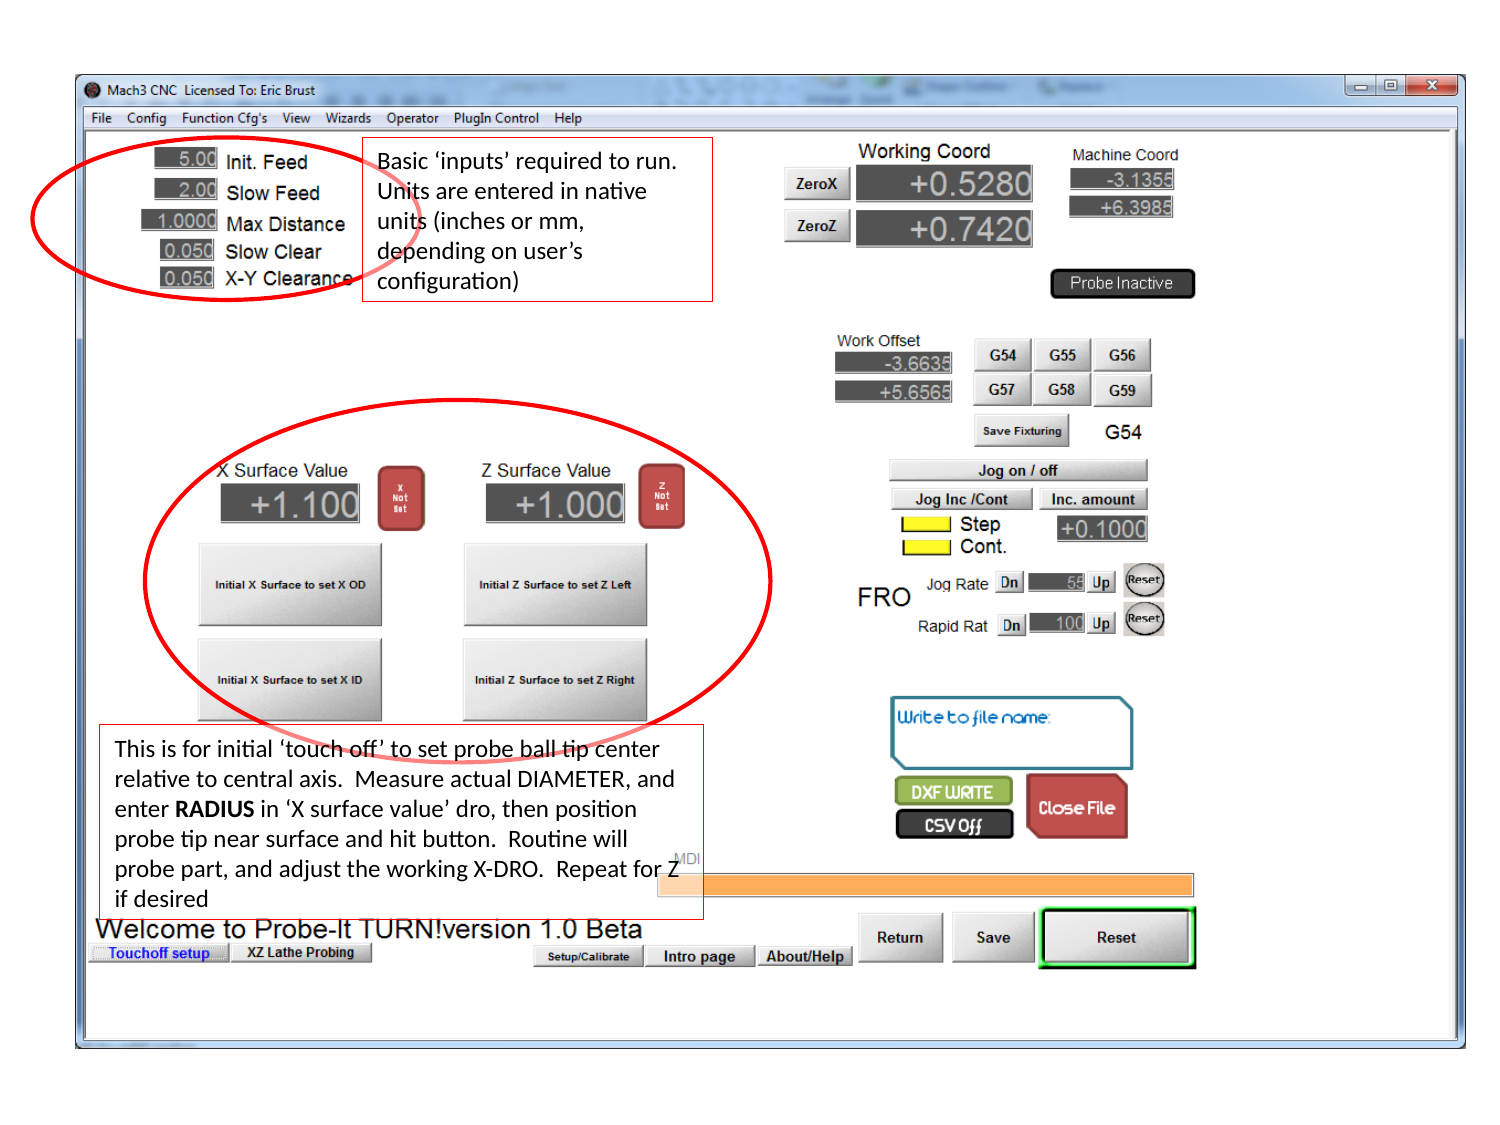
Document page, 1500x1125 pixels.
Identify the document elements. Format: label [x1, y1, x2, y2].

picture [74, 74, 1467, 1049]
text_box [30, 168, 69, 269]
